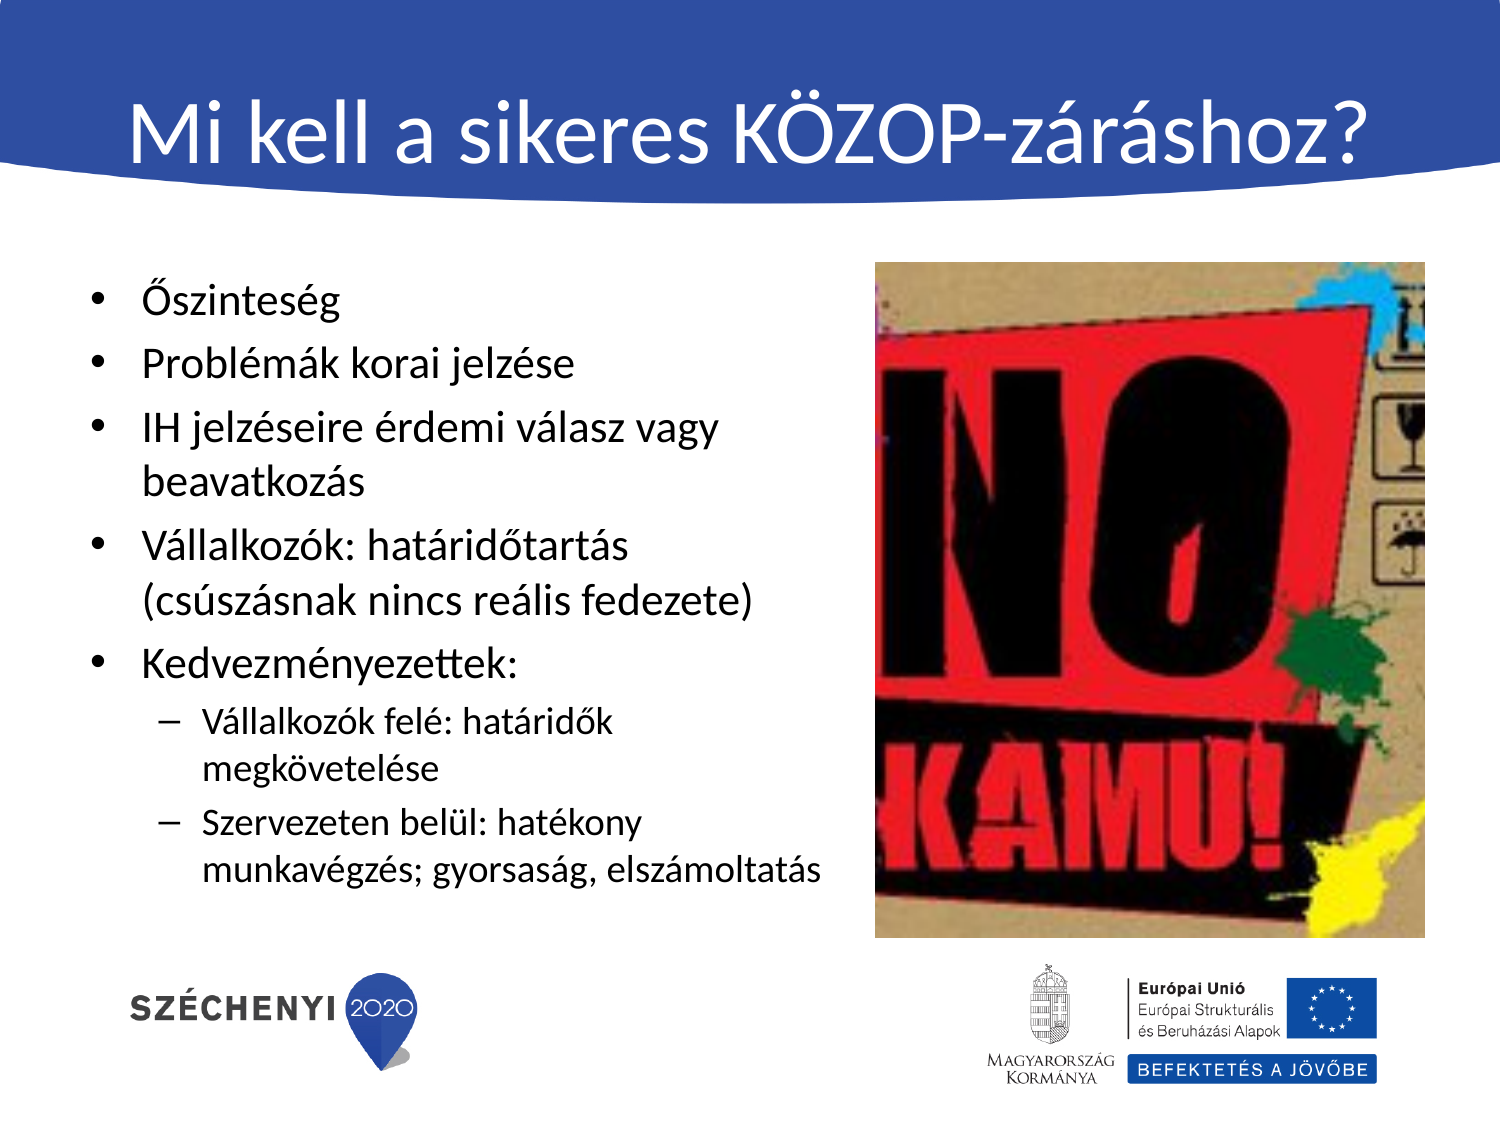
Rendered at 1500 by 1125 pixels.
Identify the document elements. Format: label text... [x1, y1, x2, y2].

list Őszinteség Problémák korai jelzése IH jelzéseire érdemi válasz vagy beavatkozás Vállalkozók: határidőtartás (csúszásnak nincs reális fedezete) Kedvezményezettek: Vállalkozók felé: határidők megkövetelése Szervezeten belül: hatékony munkavégzés; gyorsaság, elszámoltatás [75, 262, 845, 938]
picture [0, 0, 1500, 1125]
title Mi kell a sikeres KÖZOP-záráshoz? [75, 45, 1425, 209]
